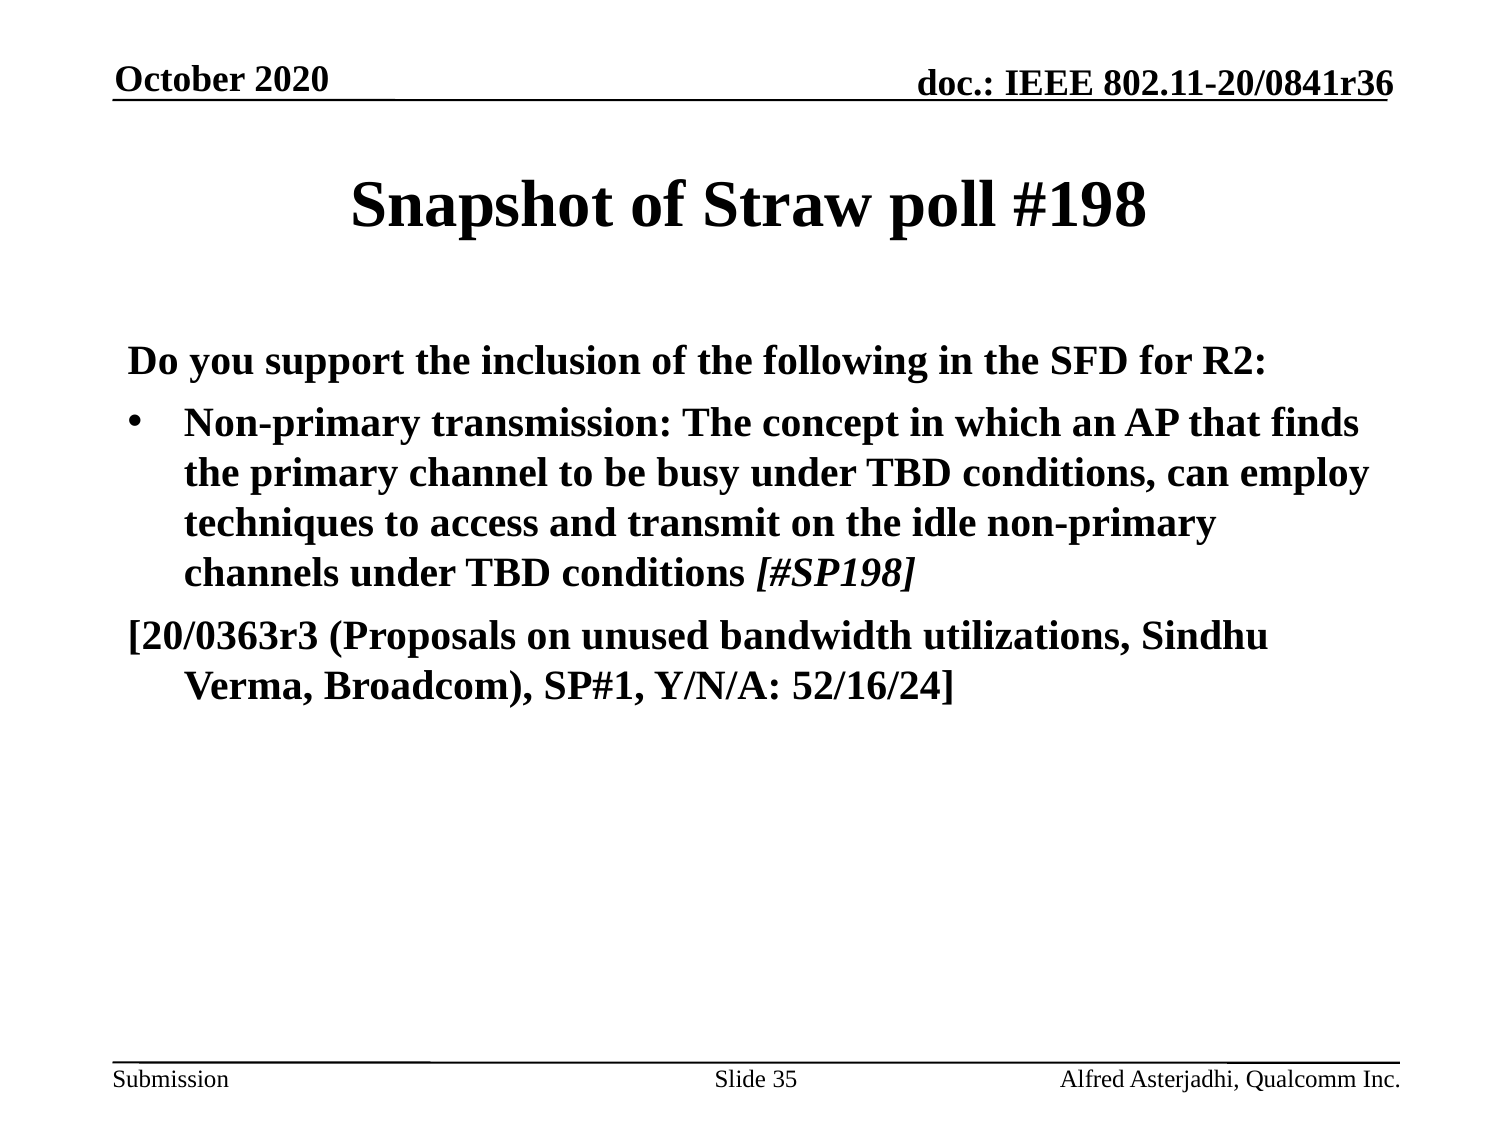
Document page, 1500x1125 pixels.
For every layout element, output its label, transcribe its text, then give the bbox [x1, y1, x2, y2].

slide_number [114, 54, 423, 100]
slide_number Slide 35 [712, 1061, 800, 1123]
footer Alfred Asterjadhi, Qualcomm Inc. [878, 1061, 1402, 1093]
list Do you support the inclusion of the following in the SFD for R2: Non-primary transmission: The concept in which an AP that finds the primary channel to be busy under TBD conditions, can employ techniques to access and transmit on the idle non-primary channels under TBD conditions [#SP198] [20/0363r3 (Proposals on unused bandwidth utilizations, Sindhu Verma, Broadcom), SP#1, Y/N/A: 52/16/24] [112, 324, 1388, 1000]
title Snapshot of Straw poll #198 [112, 112, 1388, 288]
